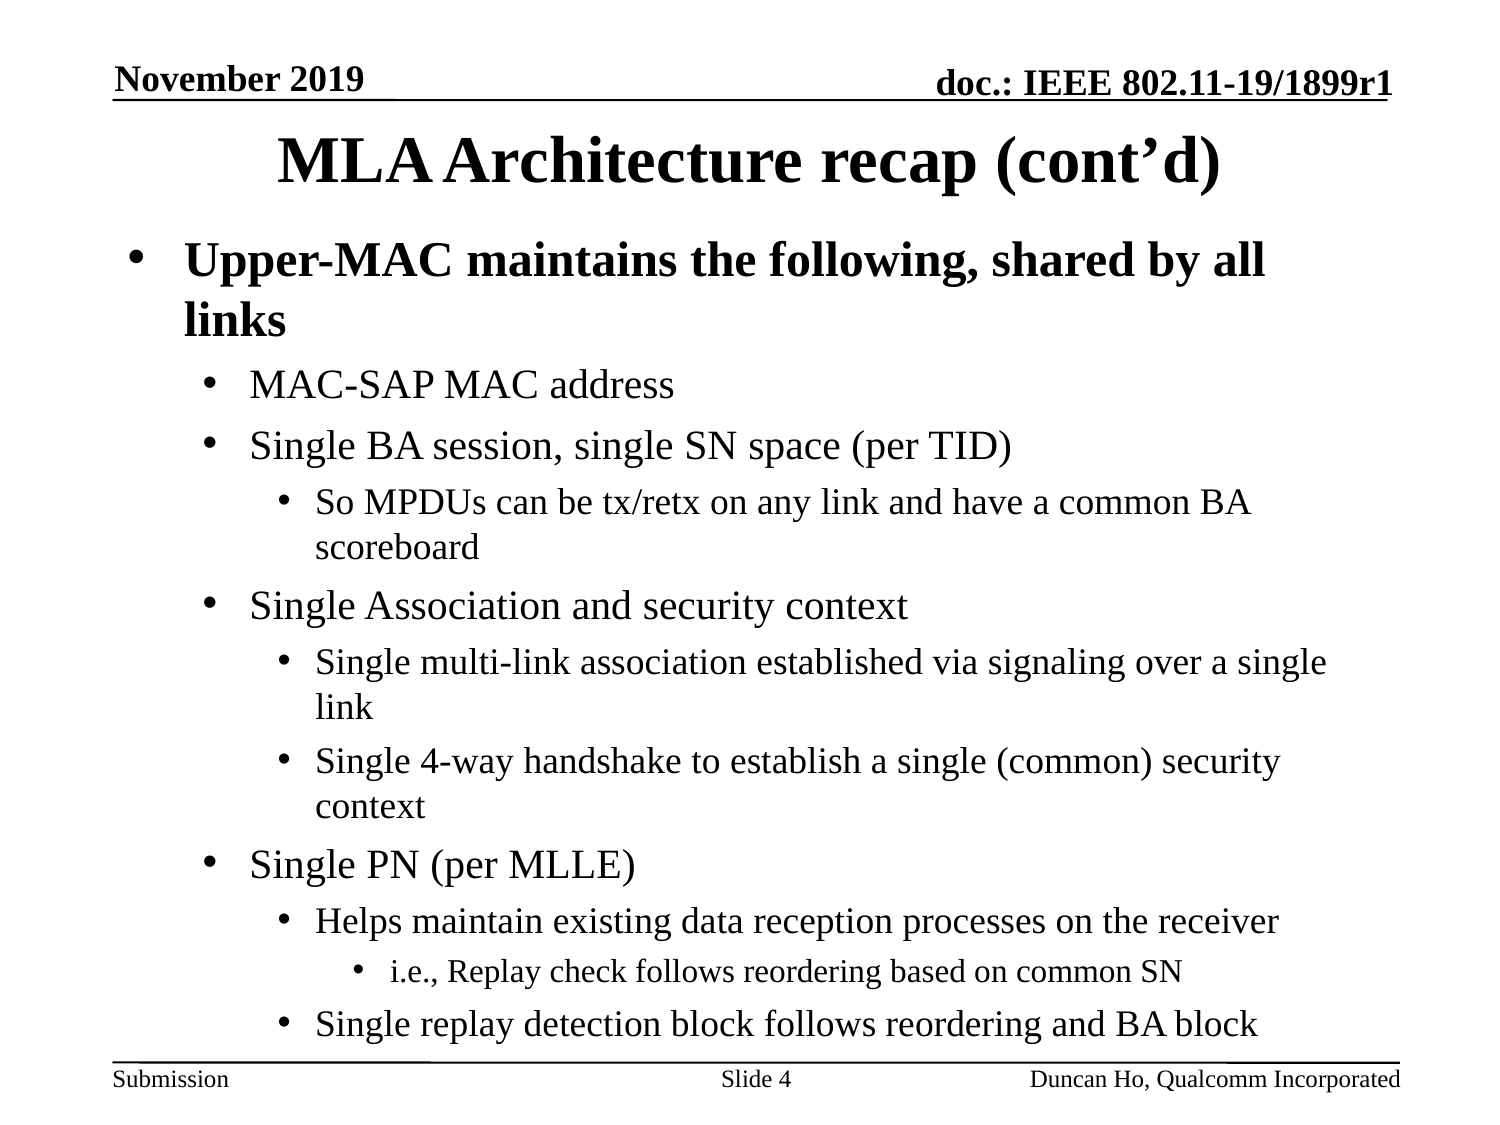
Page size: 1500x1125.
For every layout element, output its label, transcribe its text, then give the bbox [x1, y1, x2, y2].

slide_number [114, 54, 423, 100]
title MLA Architecture recap (cont’d) [112, 112, 1388, 201]
list Upper-MAC maintains the following, shared by all links MAC-SAP MAC address Single BA session, single SN space (per TID) So MPDUs can be tx/retx on any link and have a common BA scoreboard Single Association and security context Single multi-link association established via signaling over a single link Single 4-way handshake to establish a single (common) security context Single PN (per MLLE) Helps maintain existing data reception processes on the receiver i.e., Replay check follows reordering based on common SN Single replay detection block follows reordering and BA block [112, 218, 1388, 1007]
footer Duncan Ho, Qualcomm Incorporated [878, 1061, 1402, 1093]
slide_number Slide 4 [712, 1061, 800, 1123]
